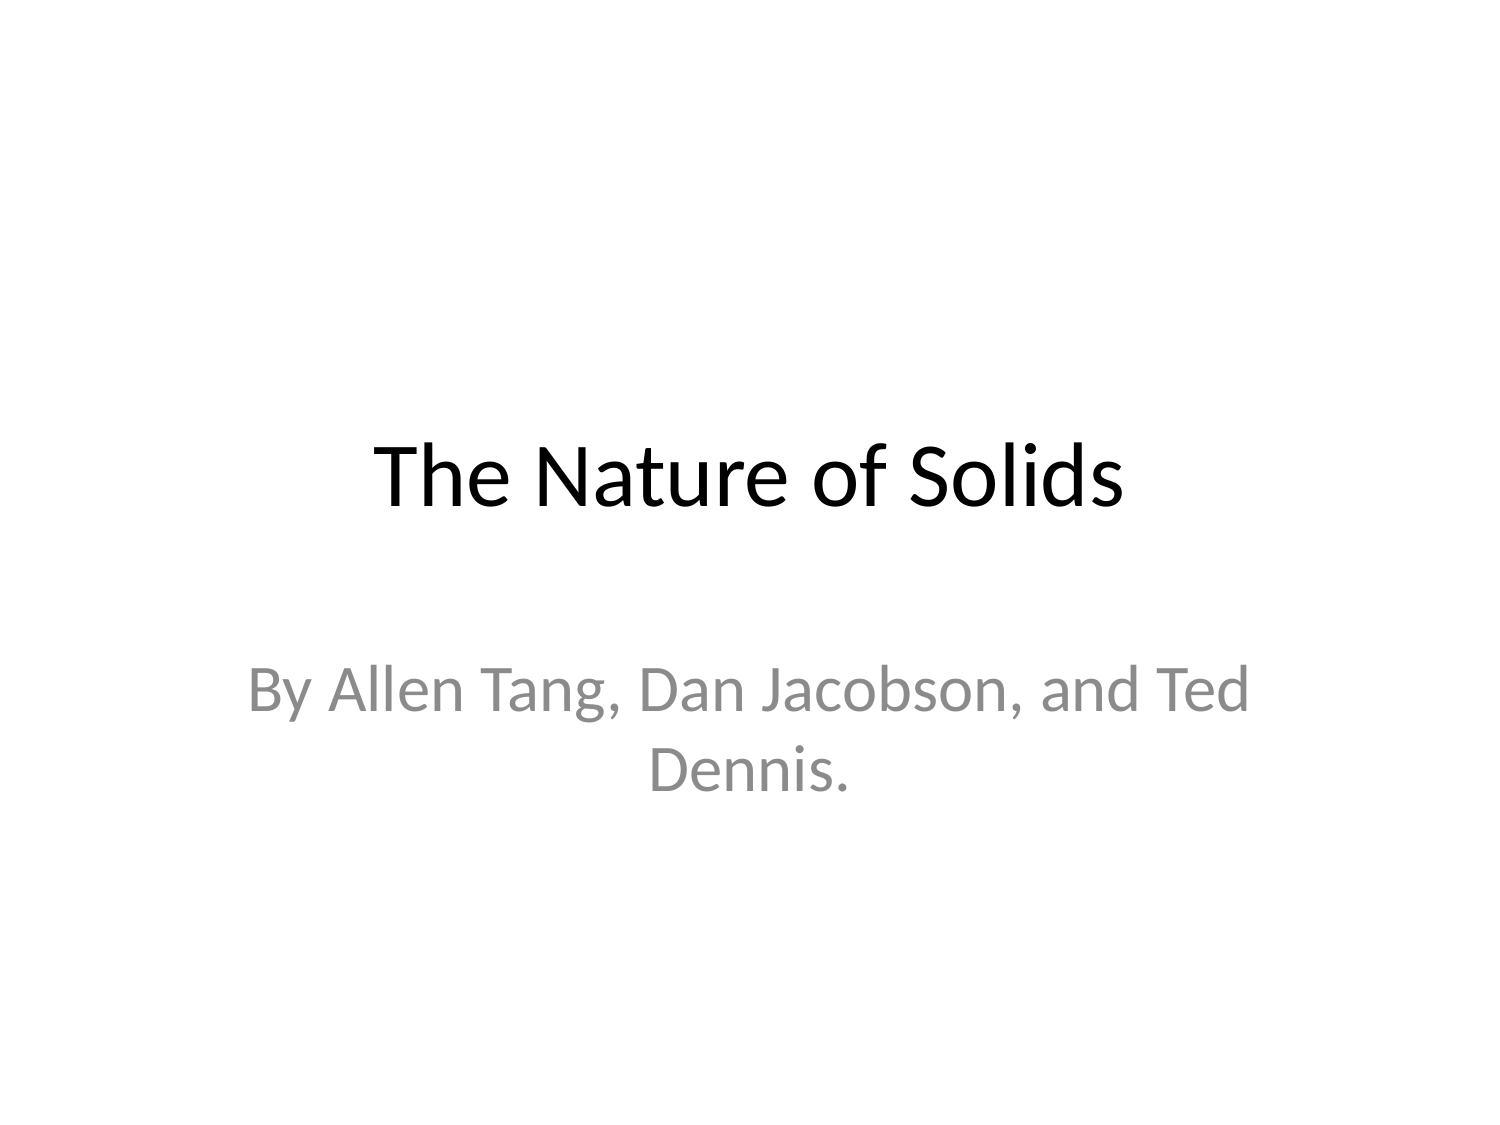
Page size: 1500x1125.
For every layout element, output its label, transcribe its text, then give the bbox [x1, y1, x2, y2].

title The Nature of Solids [112, 349, 1388, 591]
subtitle By Allen Tang, Dan Jacobson, and Ted Dennis. [225, 637, 1275, 925]
